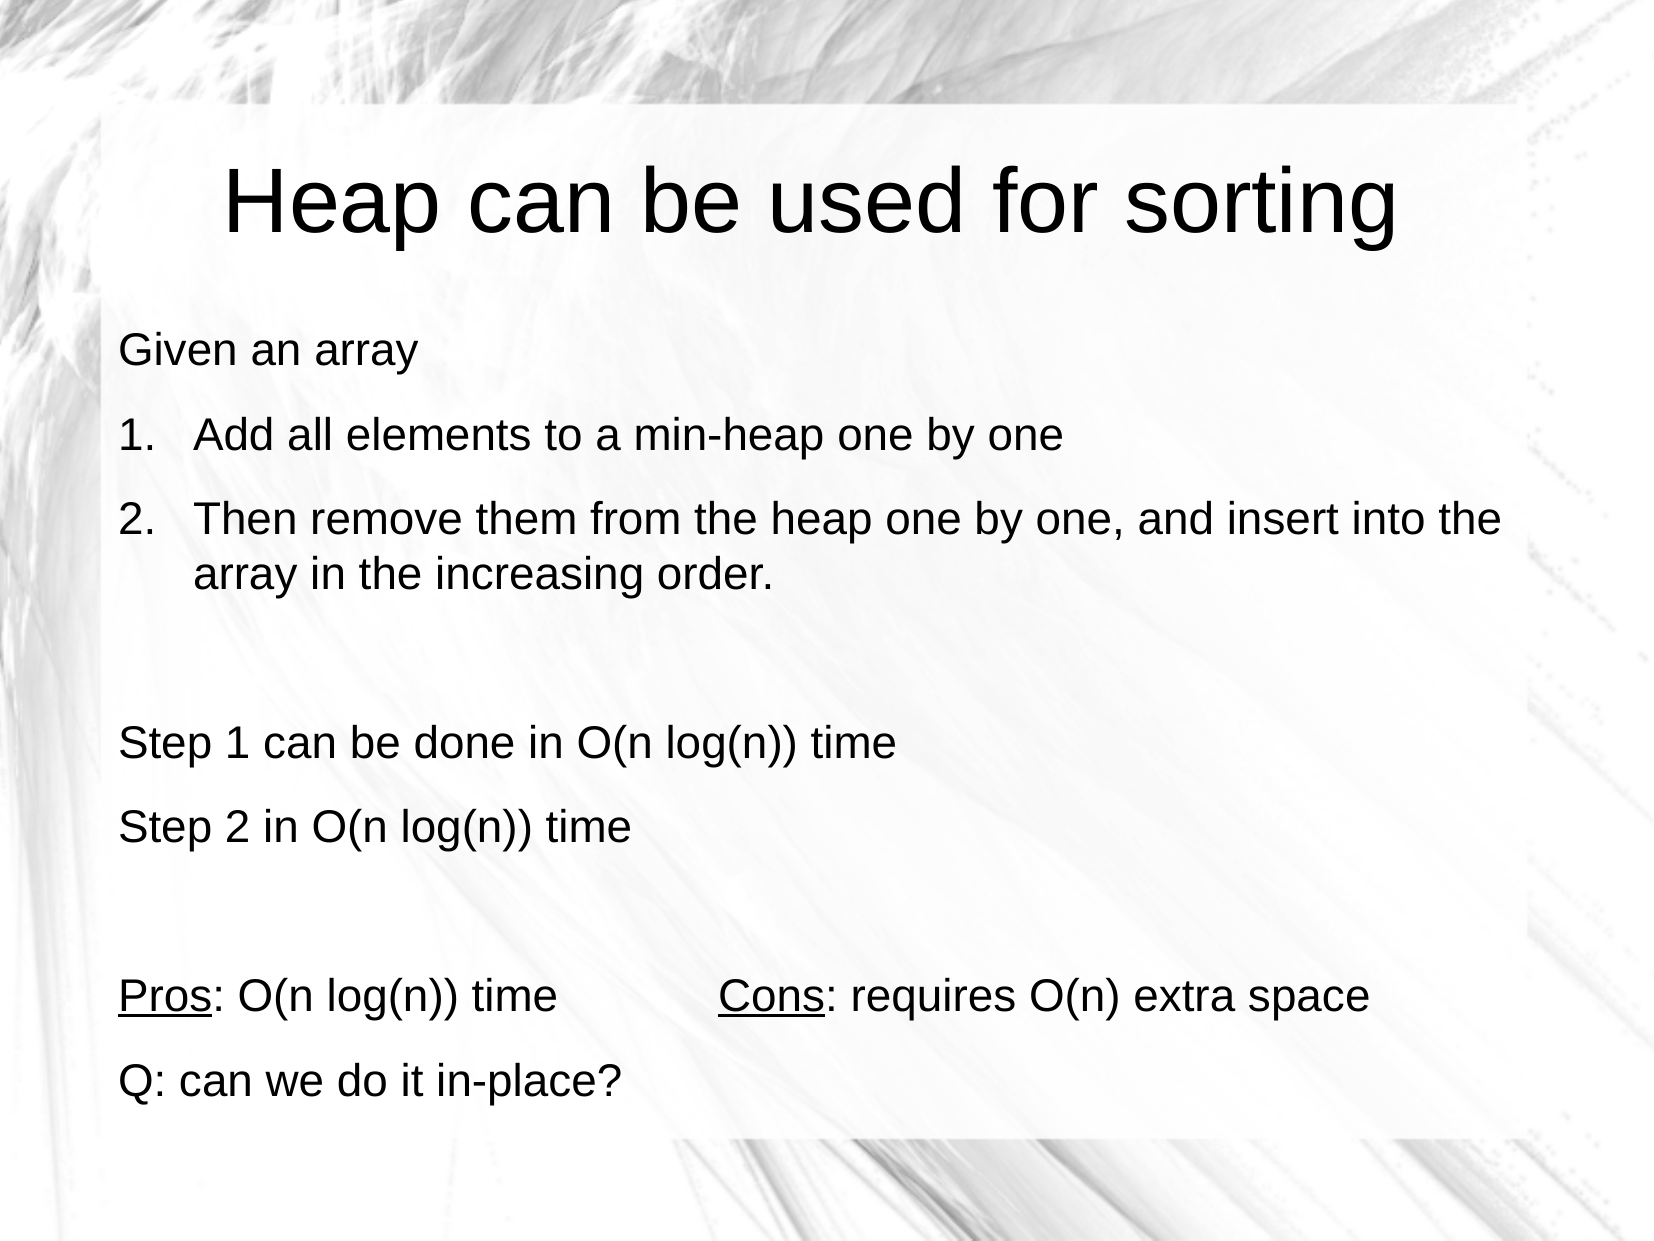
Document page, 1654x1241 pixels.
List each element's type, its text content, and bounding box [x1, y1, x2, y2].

list Given an array Add all elements to a min-heap one by one Then remove them from the heap one by one, and insert into the array in the increasing order. Step 1 can be done in O(n log(n)) time Step 2 in O(n log(n)) time Pros: O(n log(n)) time Cons: requires O(n) extra space Q: can we do it in-place? [118, 319, 1571, 1102]
picture [0, 0, 1654, 1241]
title Heap can be used for sorting [118, 112, 1506, 281]
